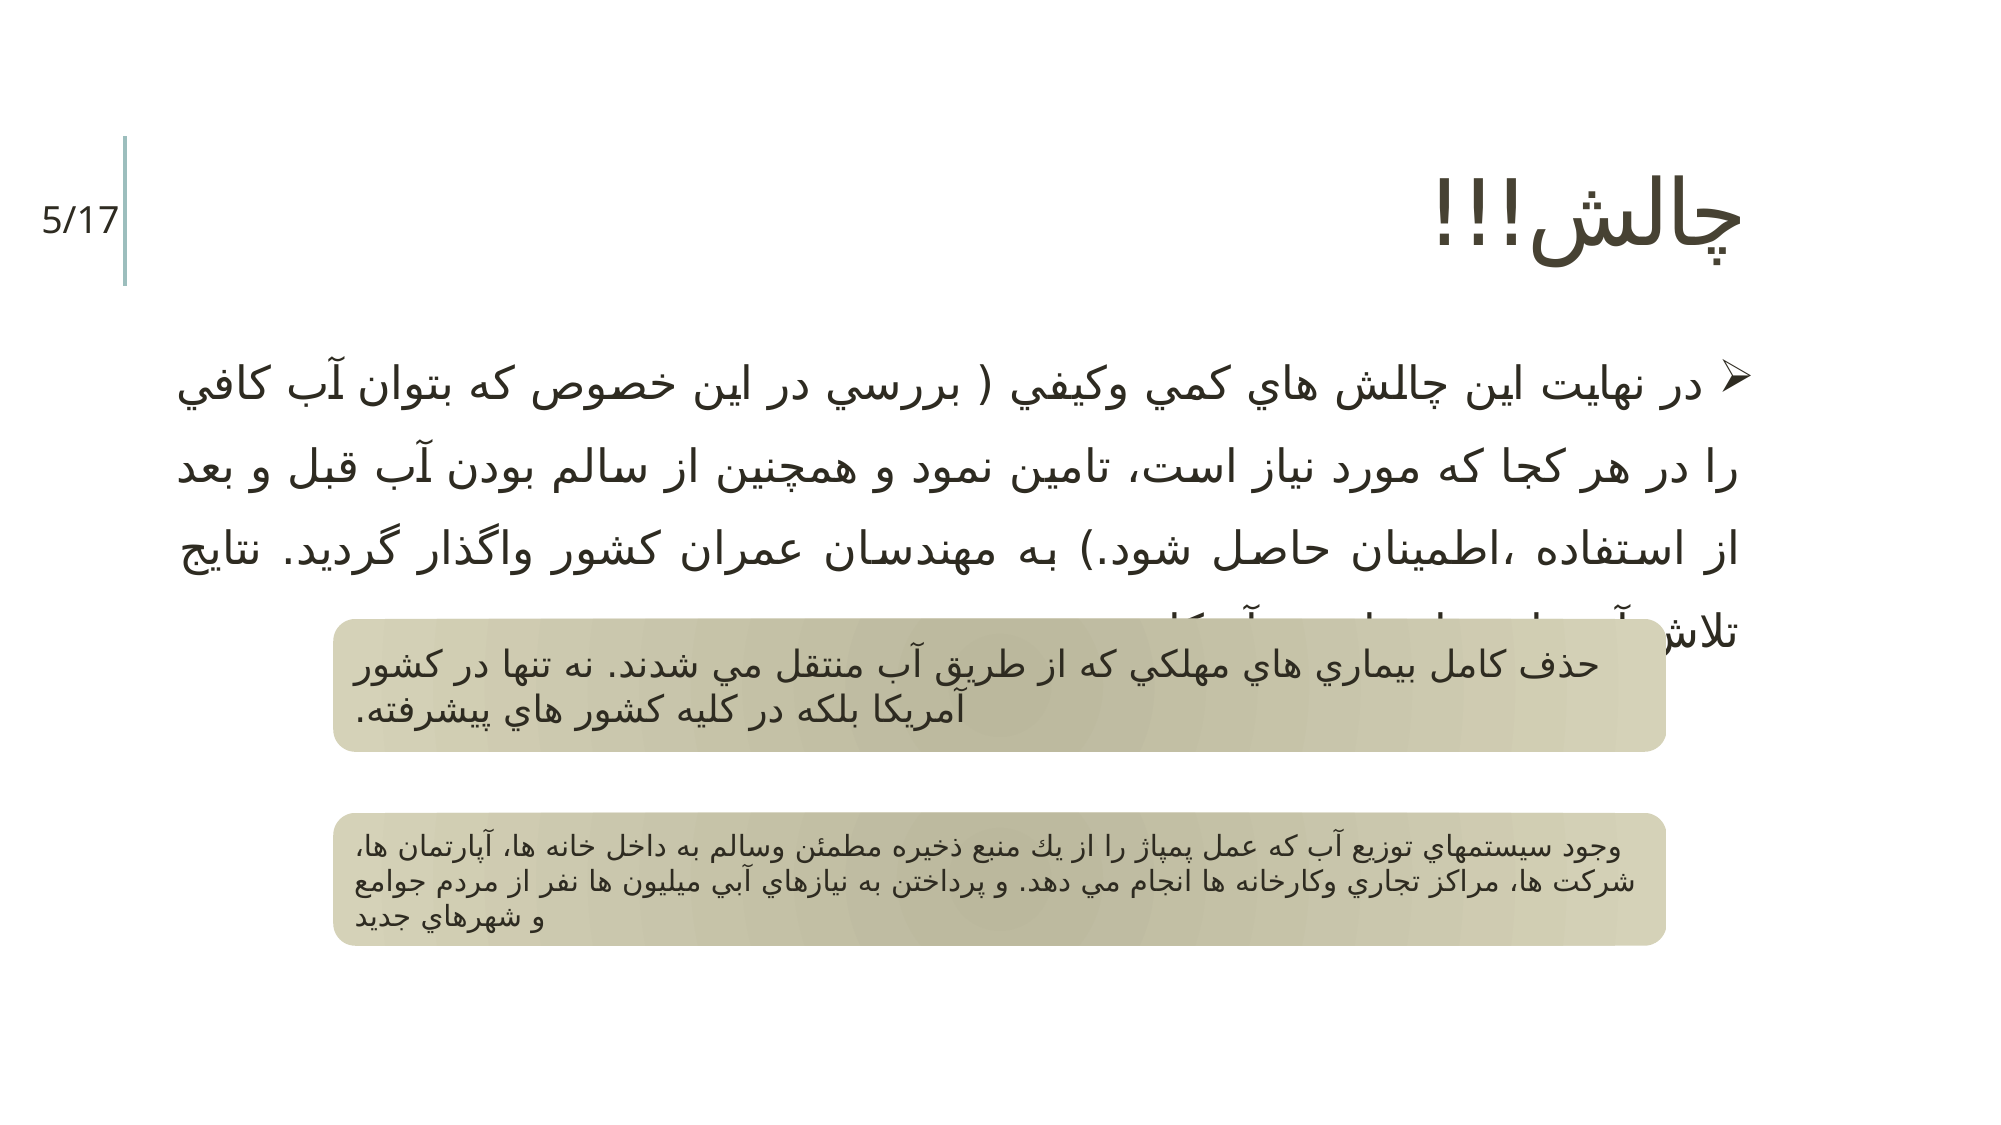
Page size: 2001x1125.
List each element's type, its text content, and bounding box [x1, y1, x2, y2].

title چالش!!! [168, 96, 1763, 319]
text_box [332, 618, 1667, 1008]
text_box 5/17 [26, 188, 152, 249]
list در نهايت اين چالش هاي كمي وكيفي ( بررسي در اين خصوص كه بتوان آب كافي را در هر كجا كه مورد نياز است، تامين نمود و همچنين از سالم بودن آب قبل و بعد از استفاده ،اطمينان حاصل شود.) به مهندسان عمران كشور واگذار گرديد. نتايج تلاش آن ها بسيار واضح وآشكار بود. [168, 319, 1763, 1035]
